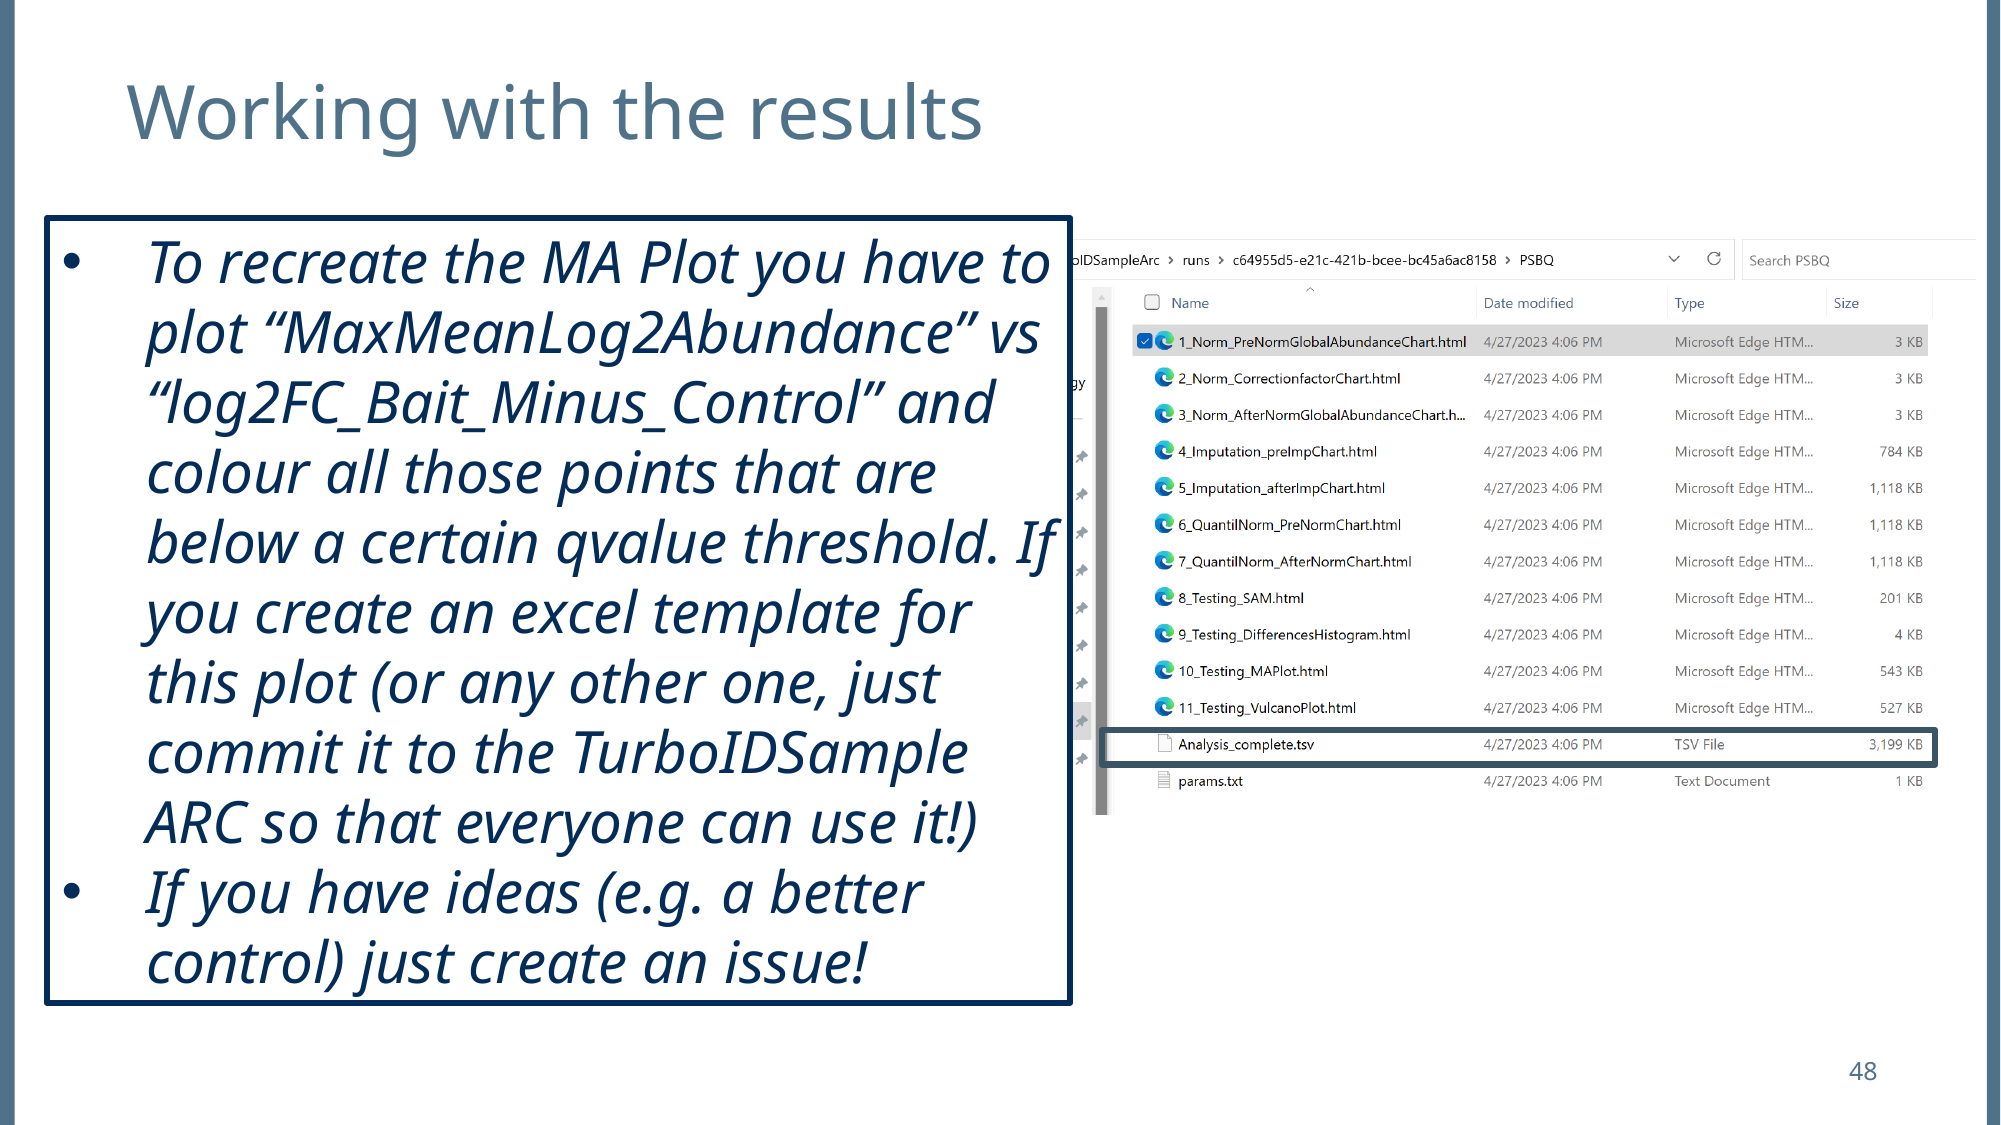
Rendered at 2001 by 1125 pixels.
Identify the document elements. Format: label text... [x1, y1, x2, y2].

title Working with the results [111, 1, 1891, 219]
slide_number 48 [1442, 1042, 1893, 1103]
text_box To recreate the MA Plot you have to plot “MaxMeanLog2Abundance” vs “log2FC_Bait_Minus_Control” and colour all those points that are below a certain qvalue threshold. If you create an excel template for this plot (or any other one, just commit it to the TurboIDSample ARC so that everyone can use it!) If you have ideas (e.g. a better control) just create an issue! [46, 218, 1071, 1003]
picture [1037, 233, 1977, 816]
